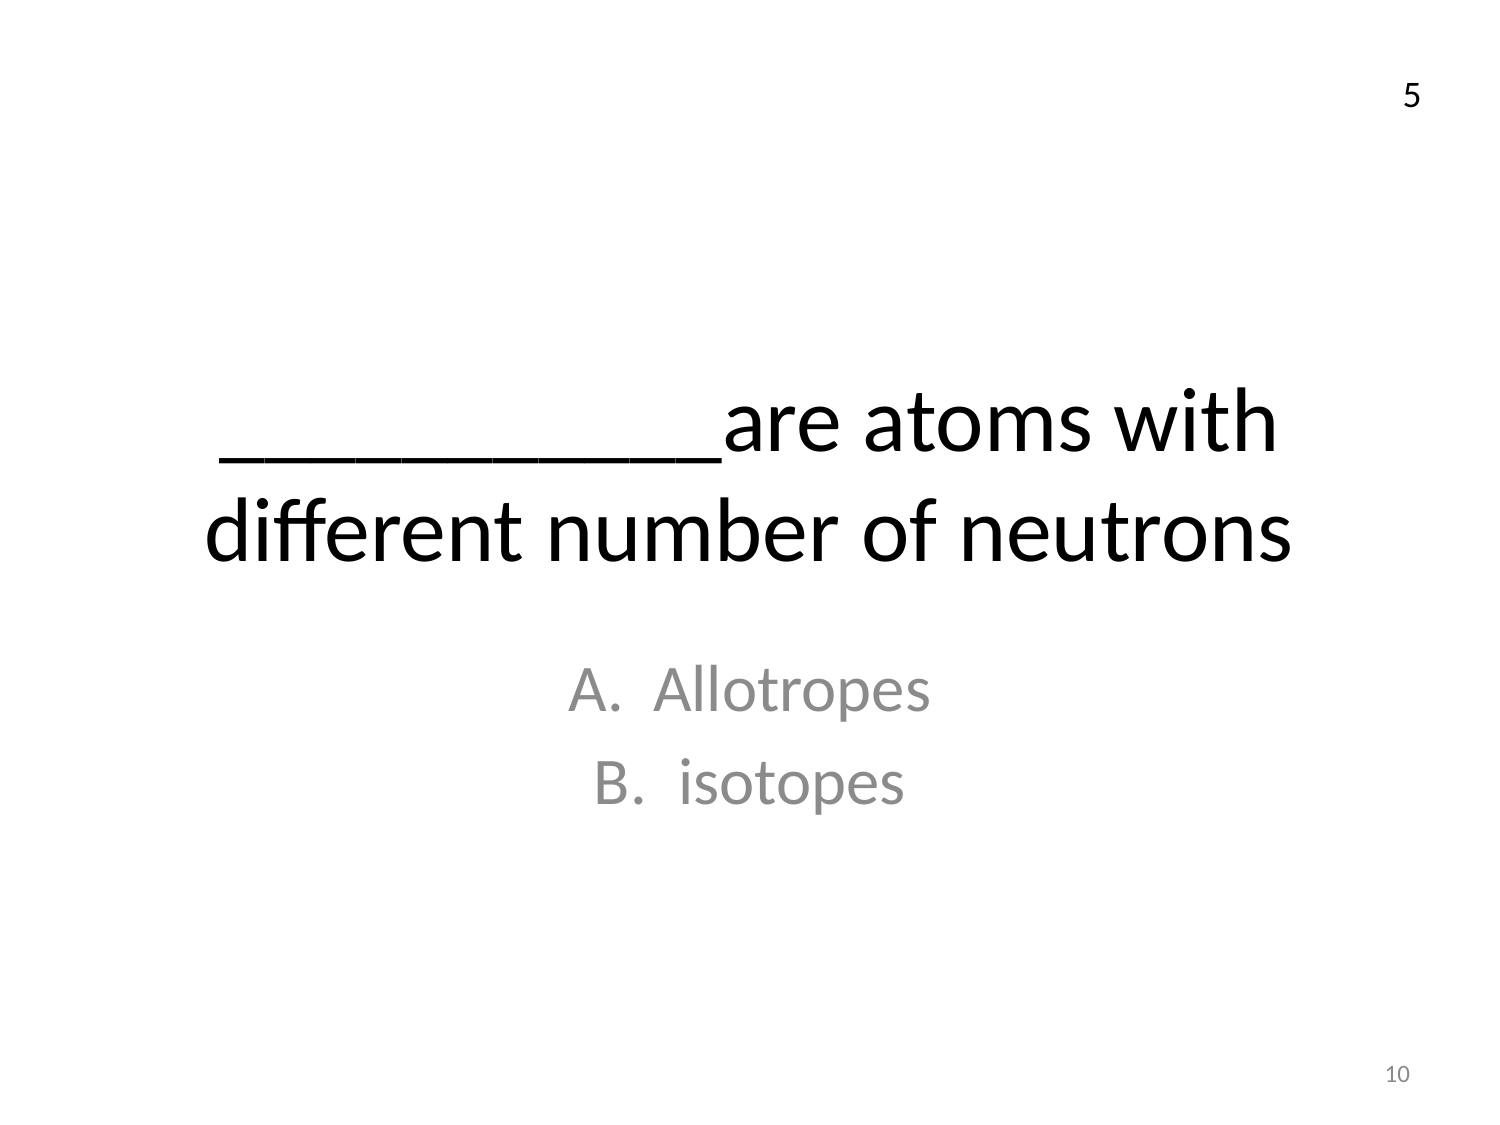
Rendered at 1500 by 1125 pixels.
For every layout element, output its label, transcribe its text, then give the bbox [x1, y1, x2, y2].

text_box 5 [1387, 62, 1437, 123]
title ___________are atoms with different number of neutrons [112, 349, 1388, 591]
slide_number 10 [1074, 1042, 1425, 1103]
subtitle Allotropes isotopes [225, 637, 1275, 925]
